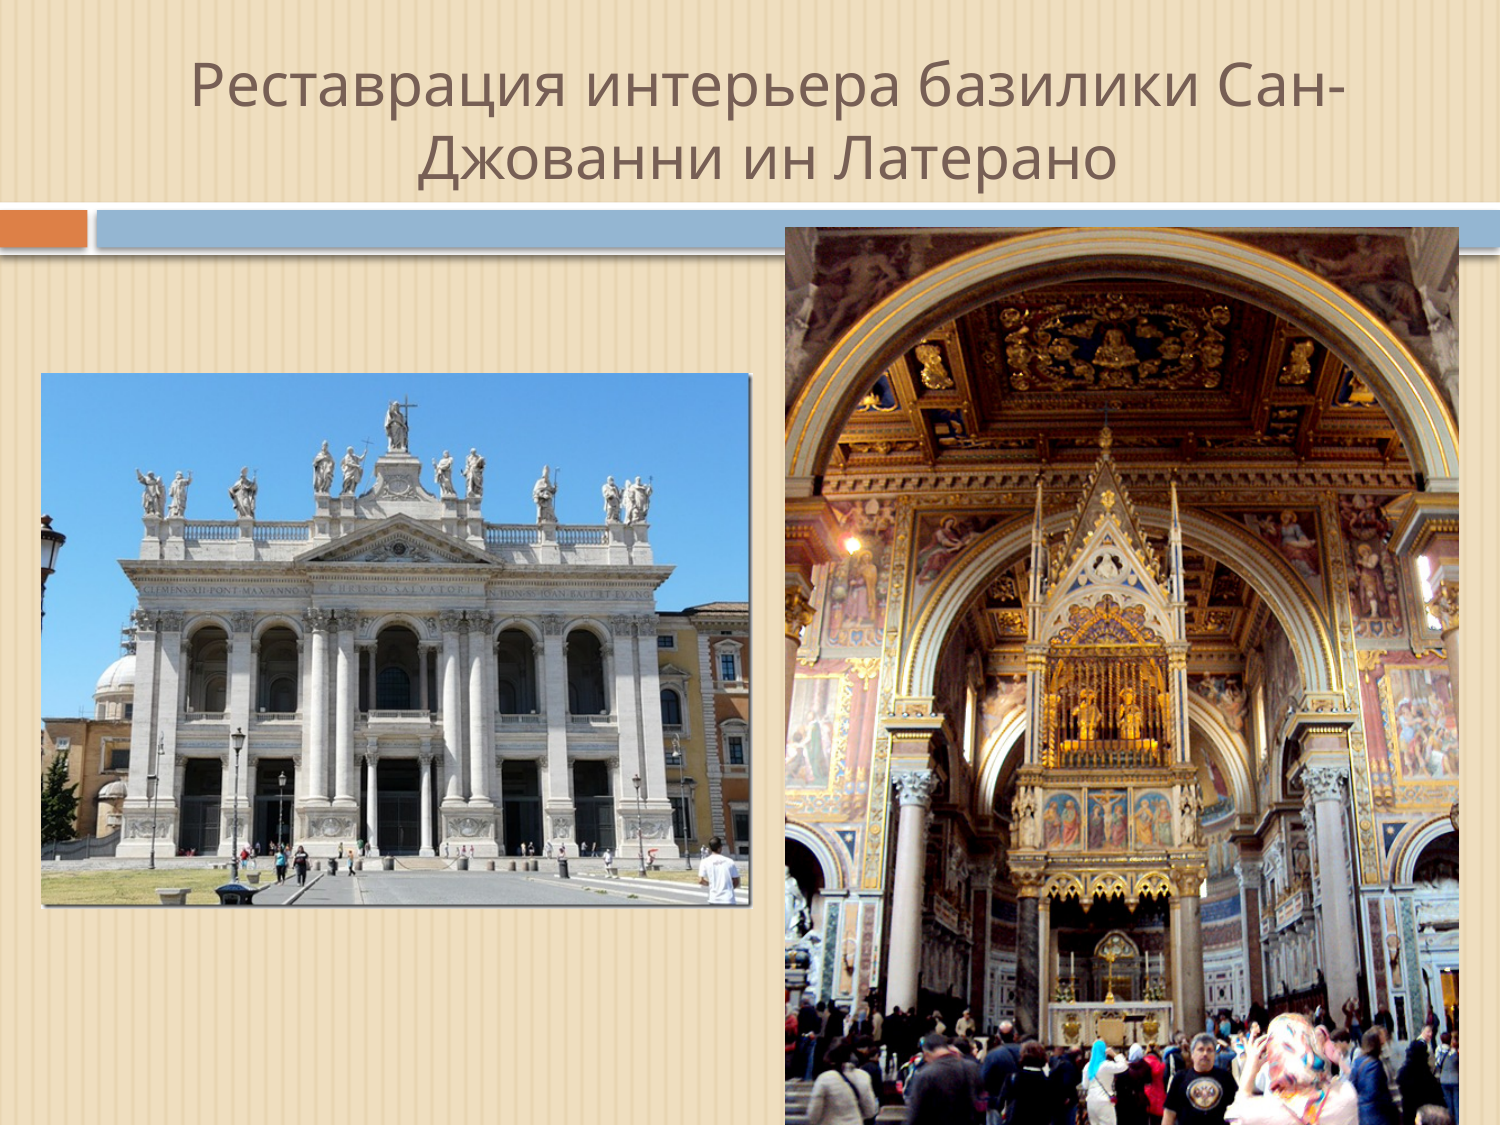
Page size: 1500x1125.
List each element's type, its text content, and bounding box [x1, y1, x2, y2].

picture [40, 373, 754, 909]
picture [785, 226, 1459, 1125]
title Реставрация интерьера базилики Сан-Джованни ин Латерано [100, 37, 1438, 200]
